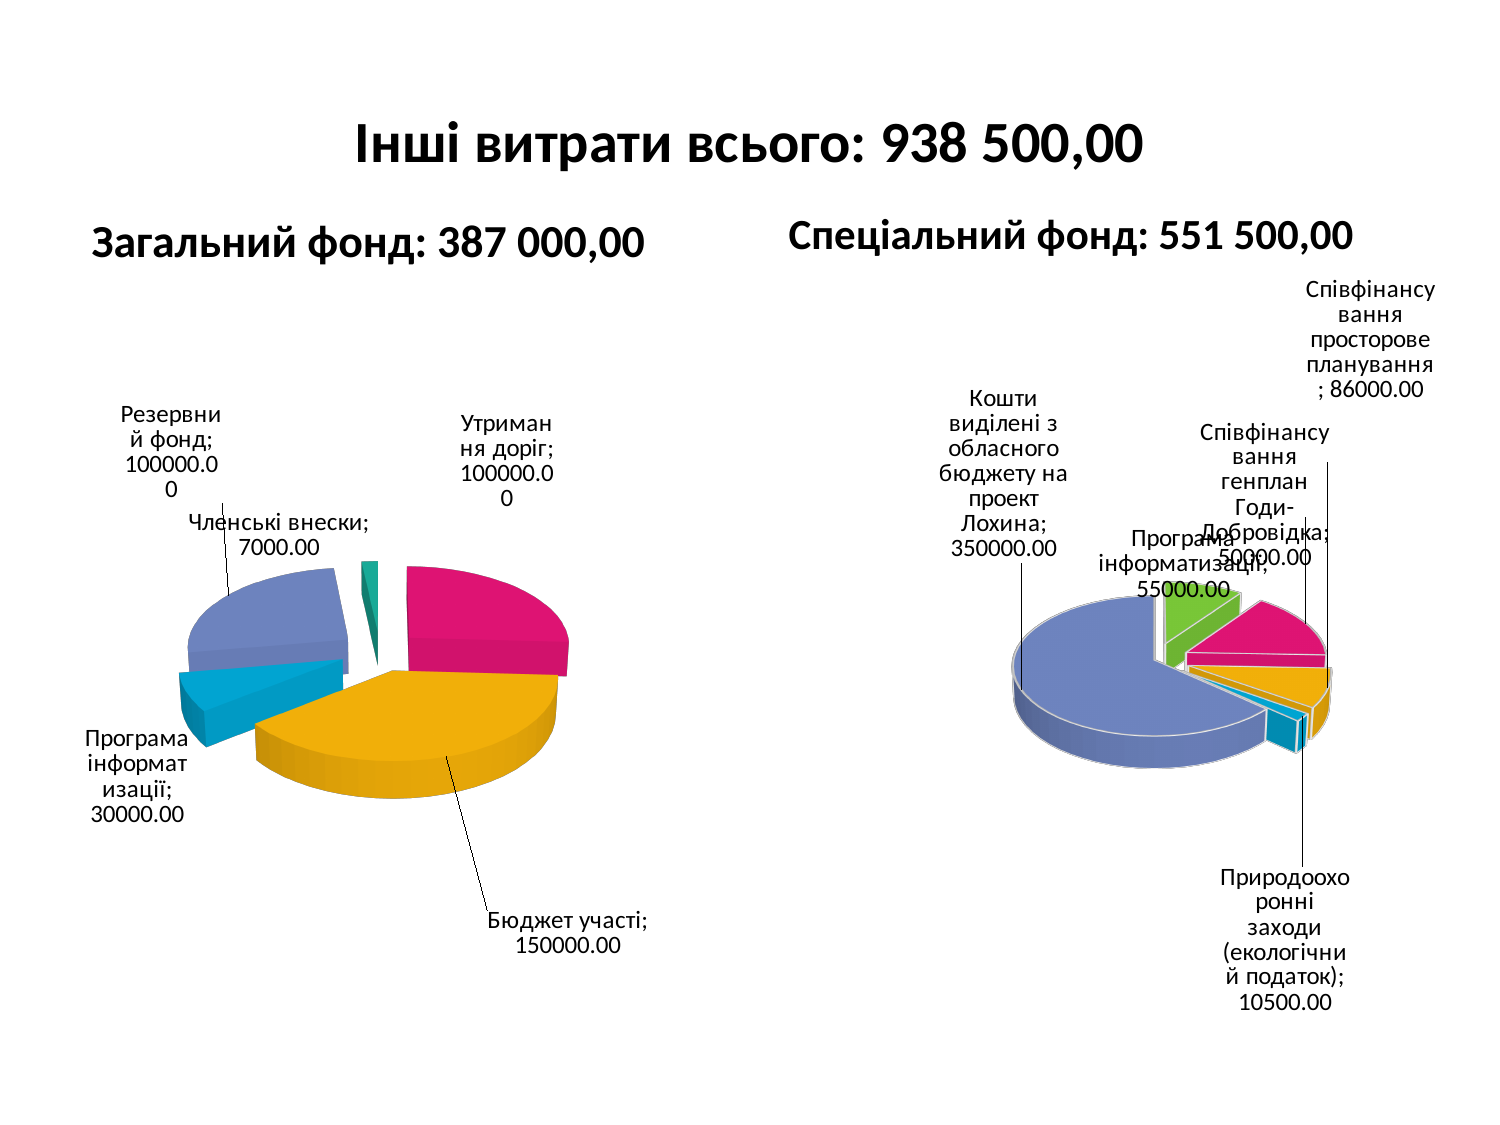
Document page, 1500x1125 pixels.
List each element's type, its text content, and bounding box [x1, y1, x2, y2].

list Спеціальний фонд: 551 500,00 [773, 160, 1437, 266]
chart [808, 266, 1500, 1125]
chart [0, 266, 680, 1083]
title Інші витрати всього: 938 500,00 [75, 45, 1425, 233]
list Загальний фонд: 387 000,00 [76, 160, 738, 275]
